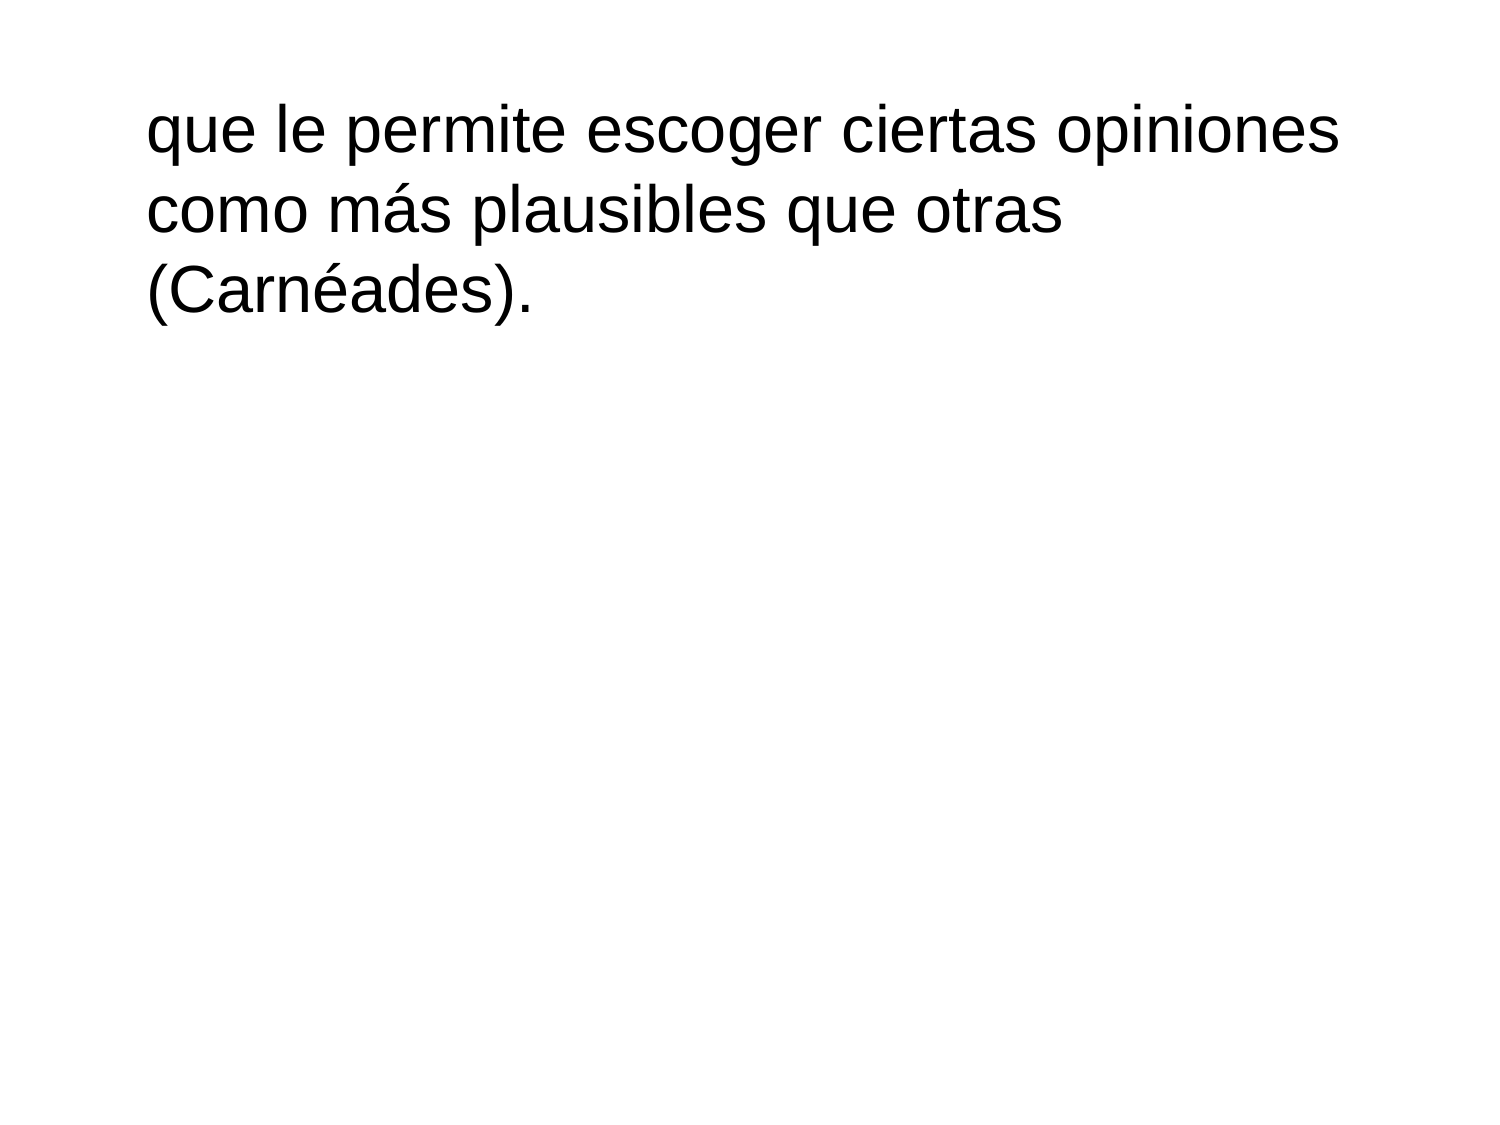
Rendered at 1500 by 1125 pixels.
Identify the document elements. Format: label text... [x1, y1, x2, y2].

list que le permite escoger ciertas opiniones como más plausibles que otras (Carnéades). [74, 77, 1426, 1048]
